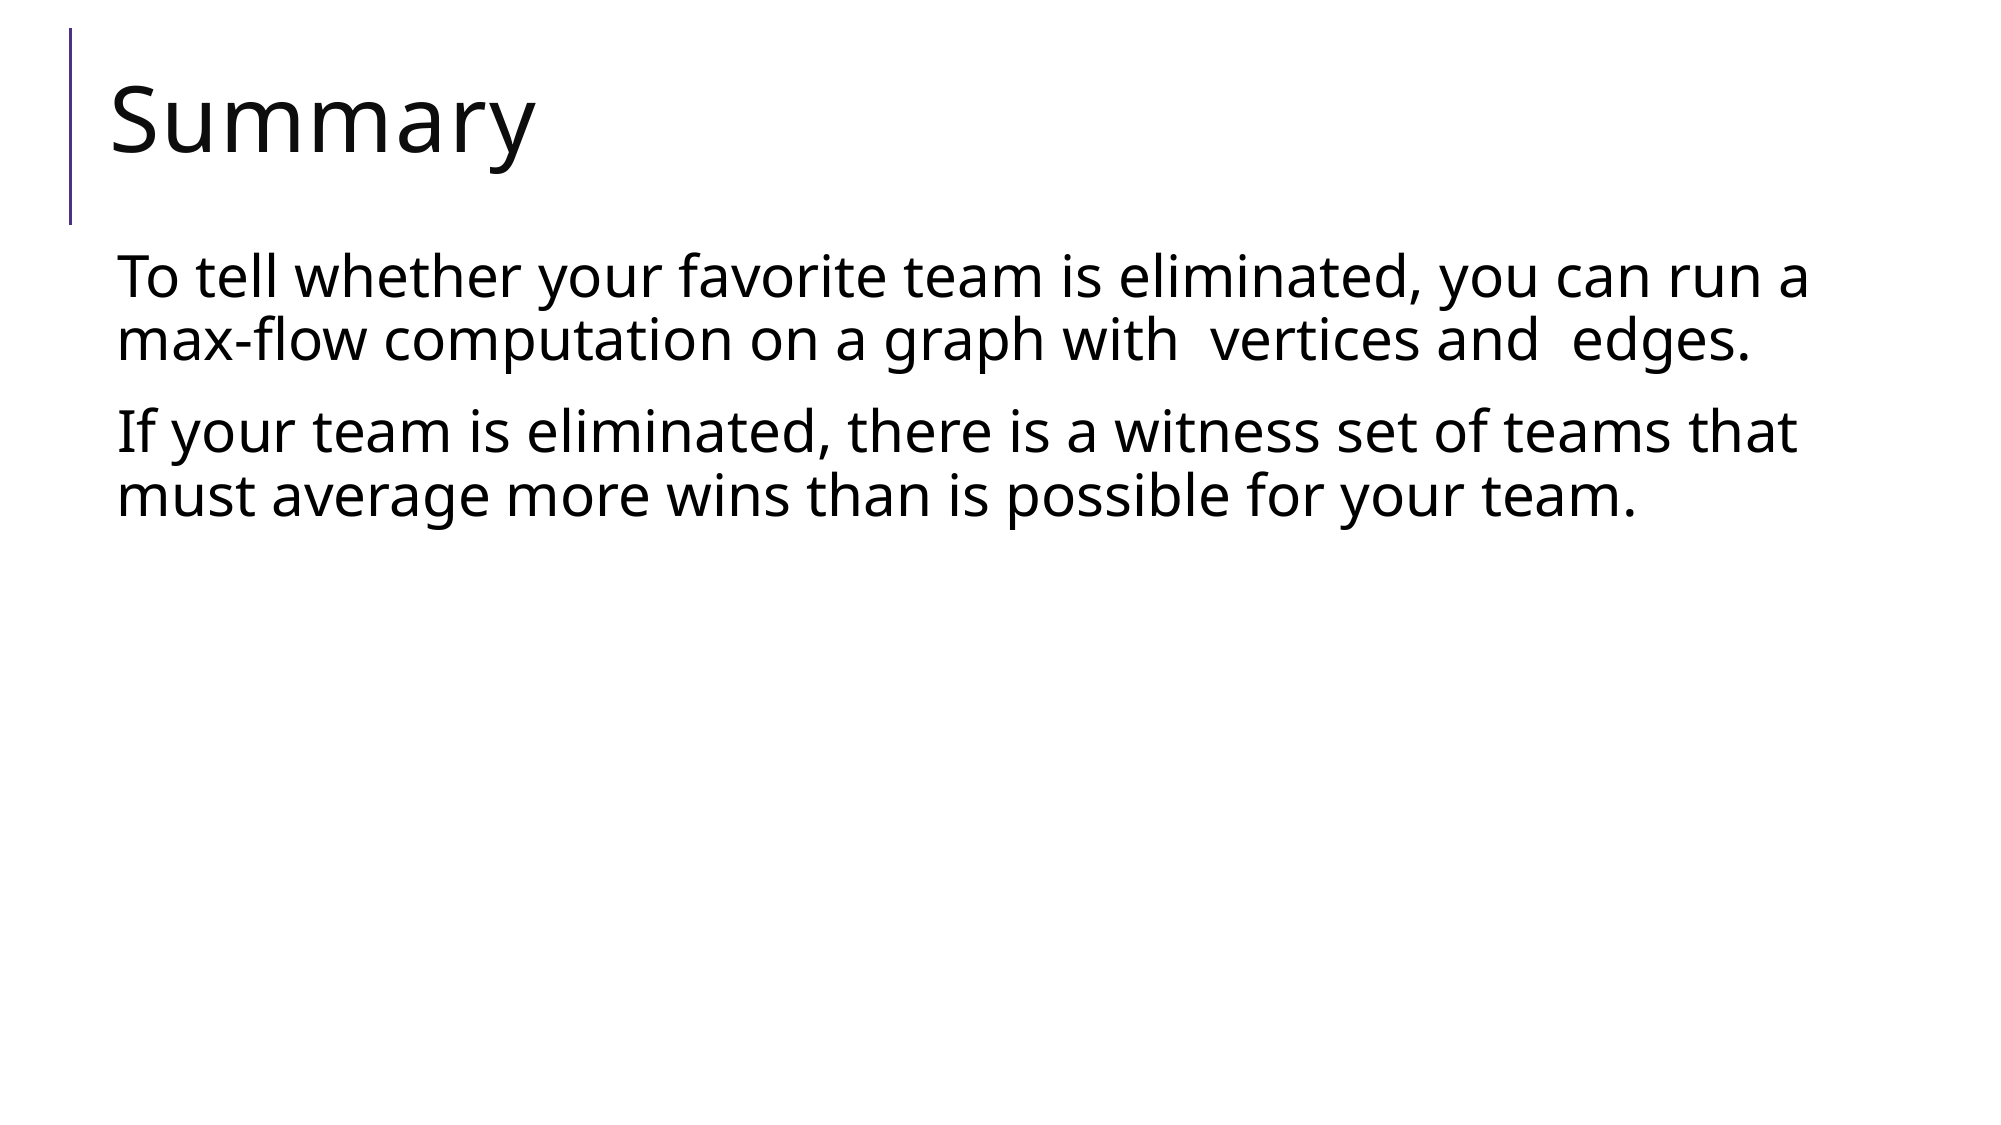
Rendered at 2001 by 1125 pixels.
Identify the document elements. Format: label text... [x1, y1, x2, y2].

title Summary [94, 43, 1930, 210]
